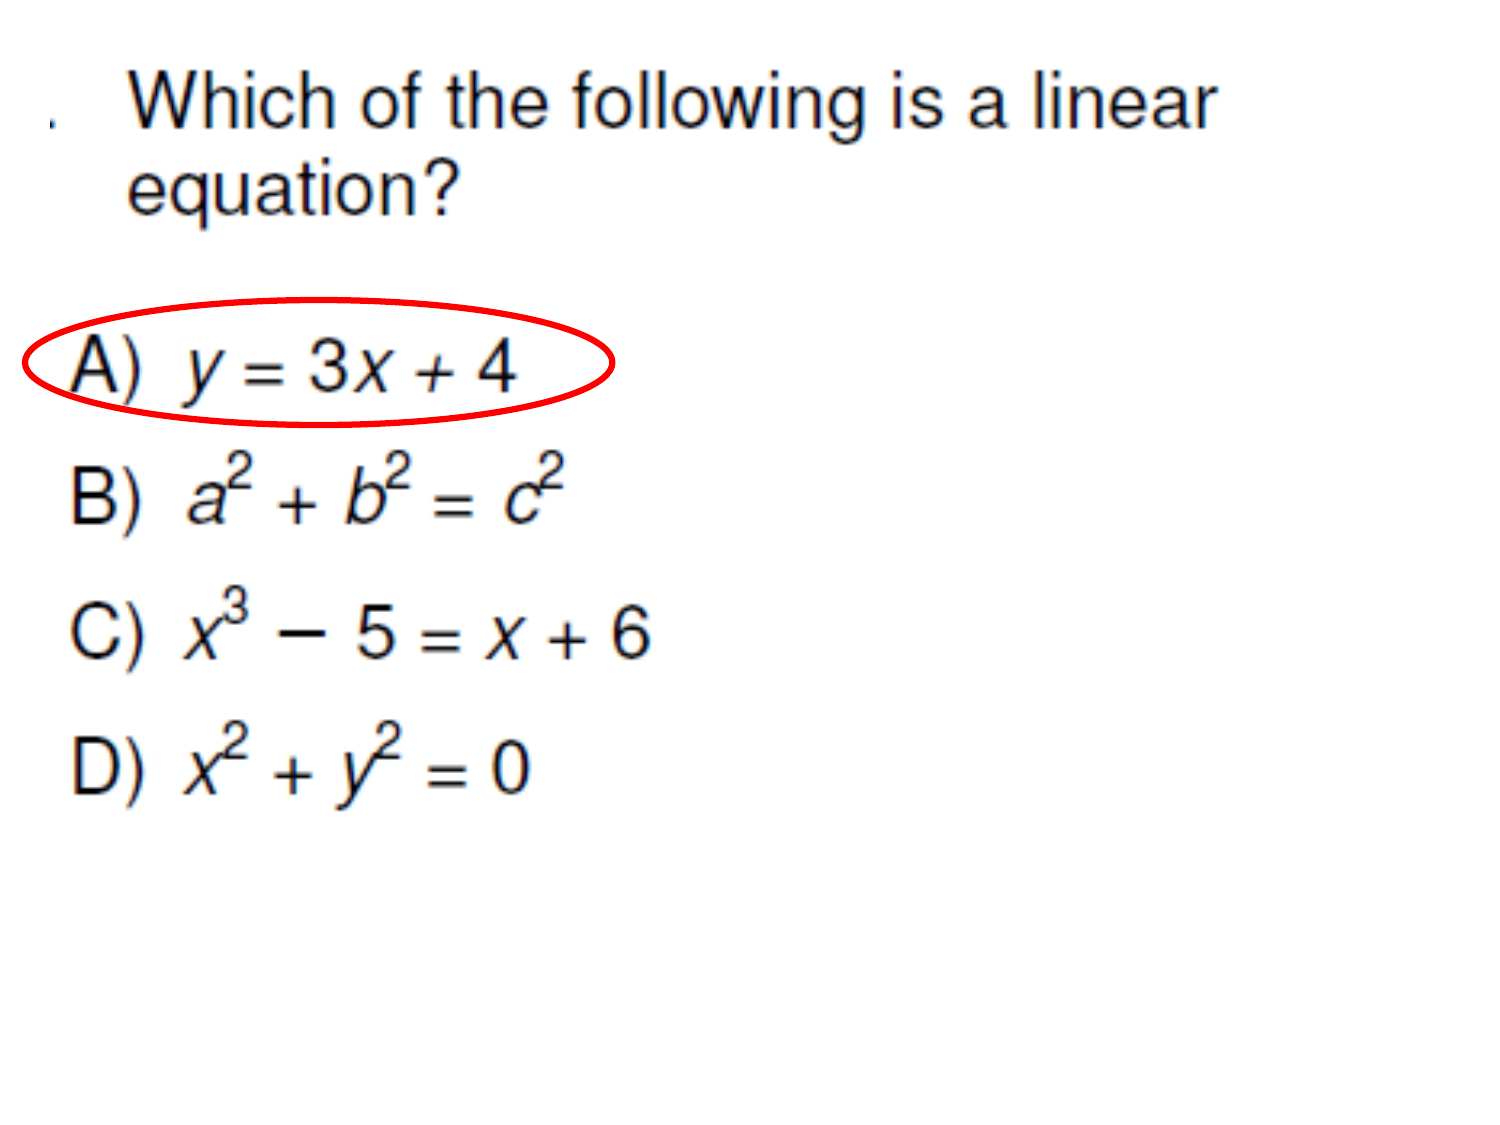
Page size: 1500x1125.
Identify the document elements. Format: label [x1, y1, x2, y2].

text_box [22, 337, 44, 388]
picture [49, 49, 1335, 863]
